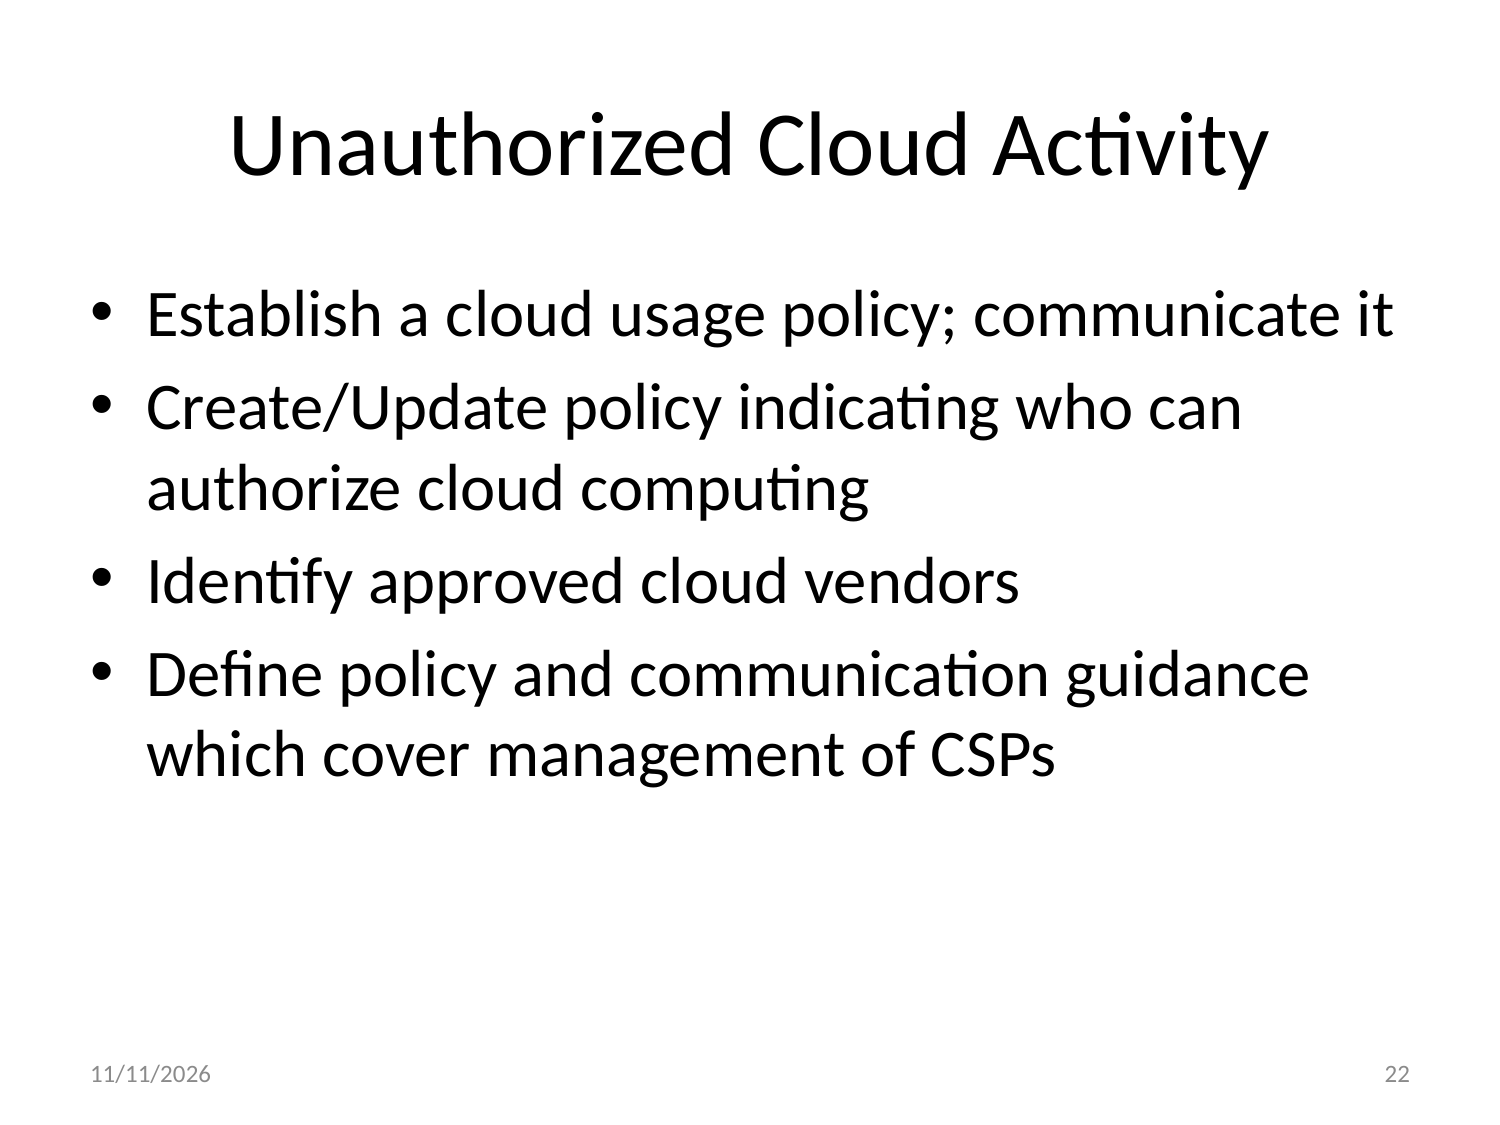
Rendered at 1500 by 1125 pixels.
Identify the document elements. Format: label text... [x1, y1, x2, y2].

list Establish a cloud usage policy; communicate it Create/Update policy indicating who can authorize cloud computing Identify approved cloud vendors Define policy and communication guidance which cover management of CSPs [75, 262, 1425, 1005]
slide_number 22 [1074, 1042, 1425, 1103]
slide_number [75, 1042, 425, 1103]
title Unauthorized Cloud Activity [75, 45, 1425, 233]
